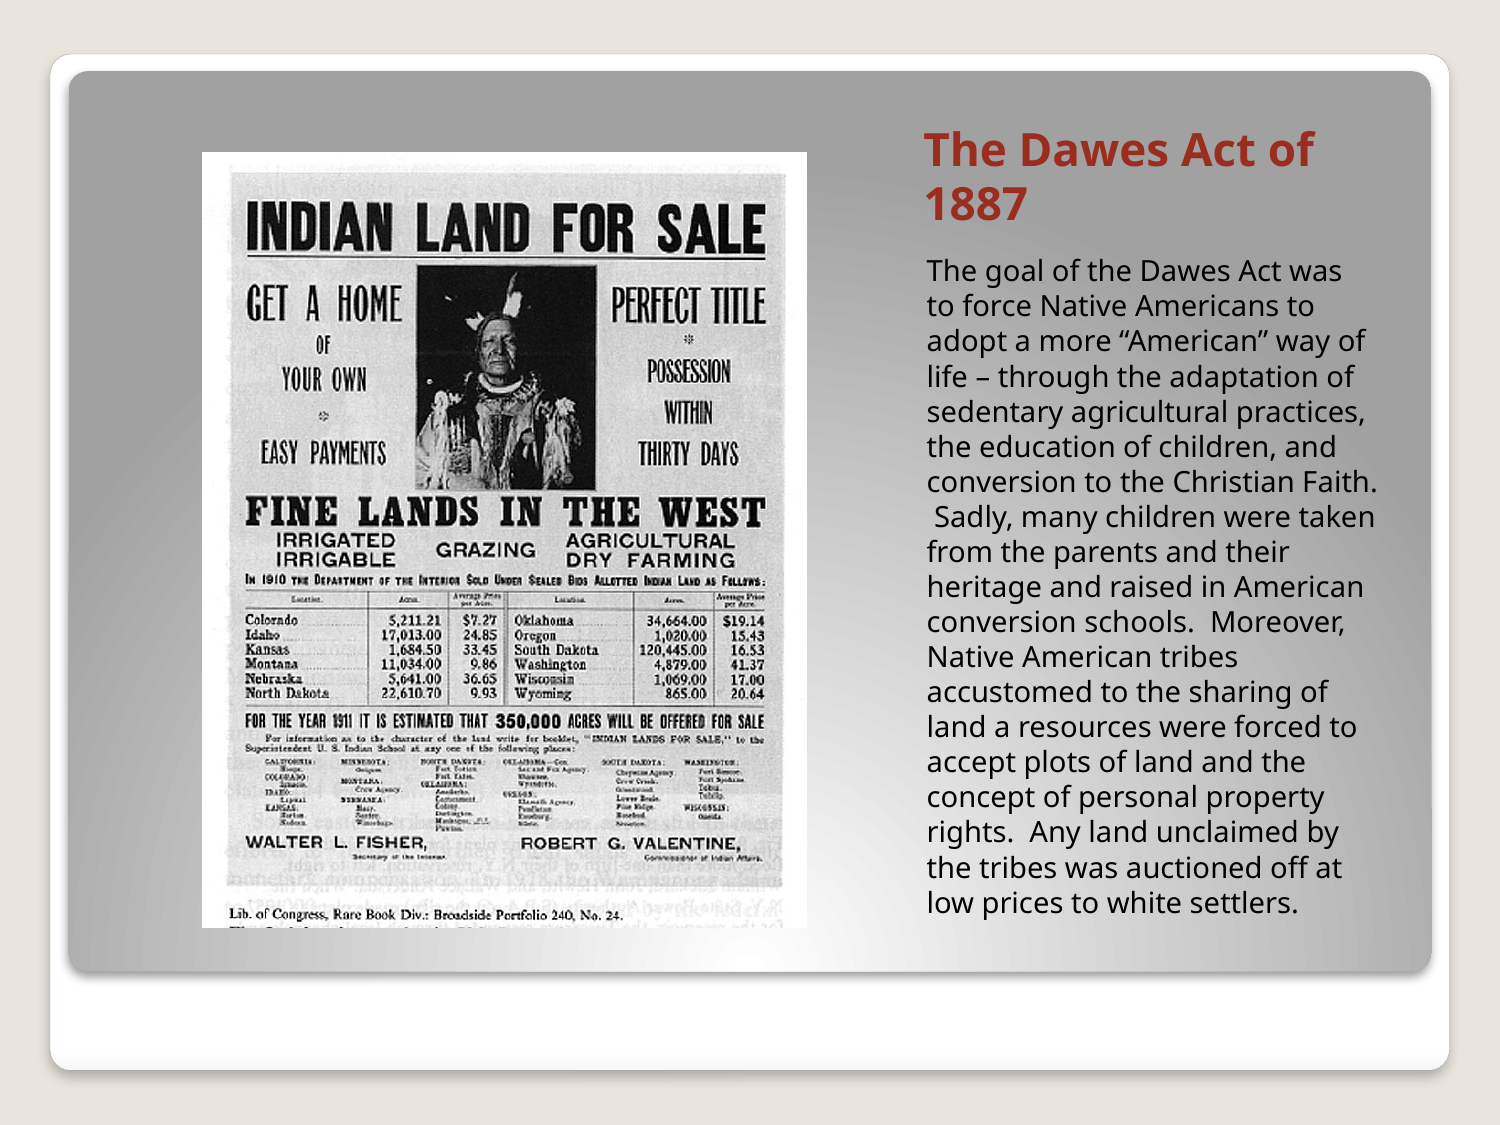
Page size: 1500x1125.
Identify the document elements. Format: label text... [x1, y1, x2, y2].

title The Dawes Act of 1887 [908, 87, 1397, 237]
list The goal of the Dawes Act was to force Native Americans to adopt a more “American” way of life – through the adaptation of sedentary agricultural practices, the education of children, and conversion to the Christian Faith. Sadly, many children were taken from the parents and their heritage and raised in American conversion schools. Moreover, Native American tribes accustomed to the sharing of land a resources were forced to accept plots of land and the concept of personal property rights. Any land unclaimed by the tribes was auctioned off at low prices to white settlers. [908, 237, 1397, 928]
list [202, 152, 807, 928]
